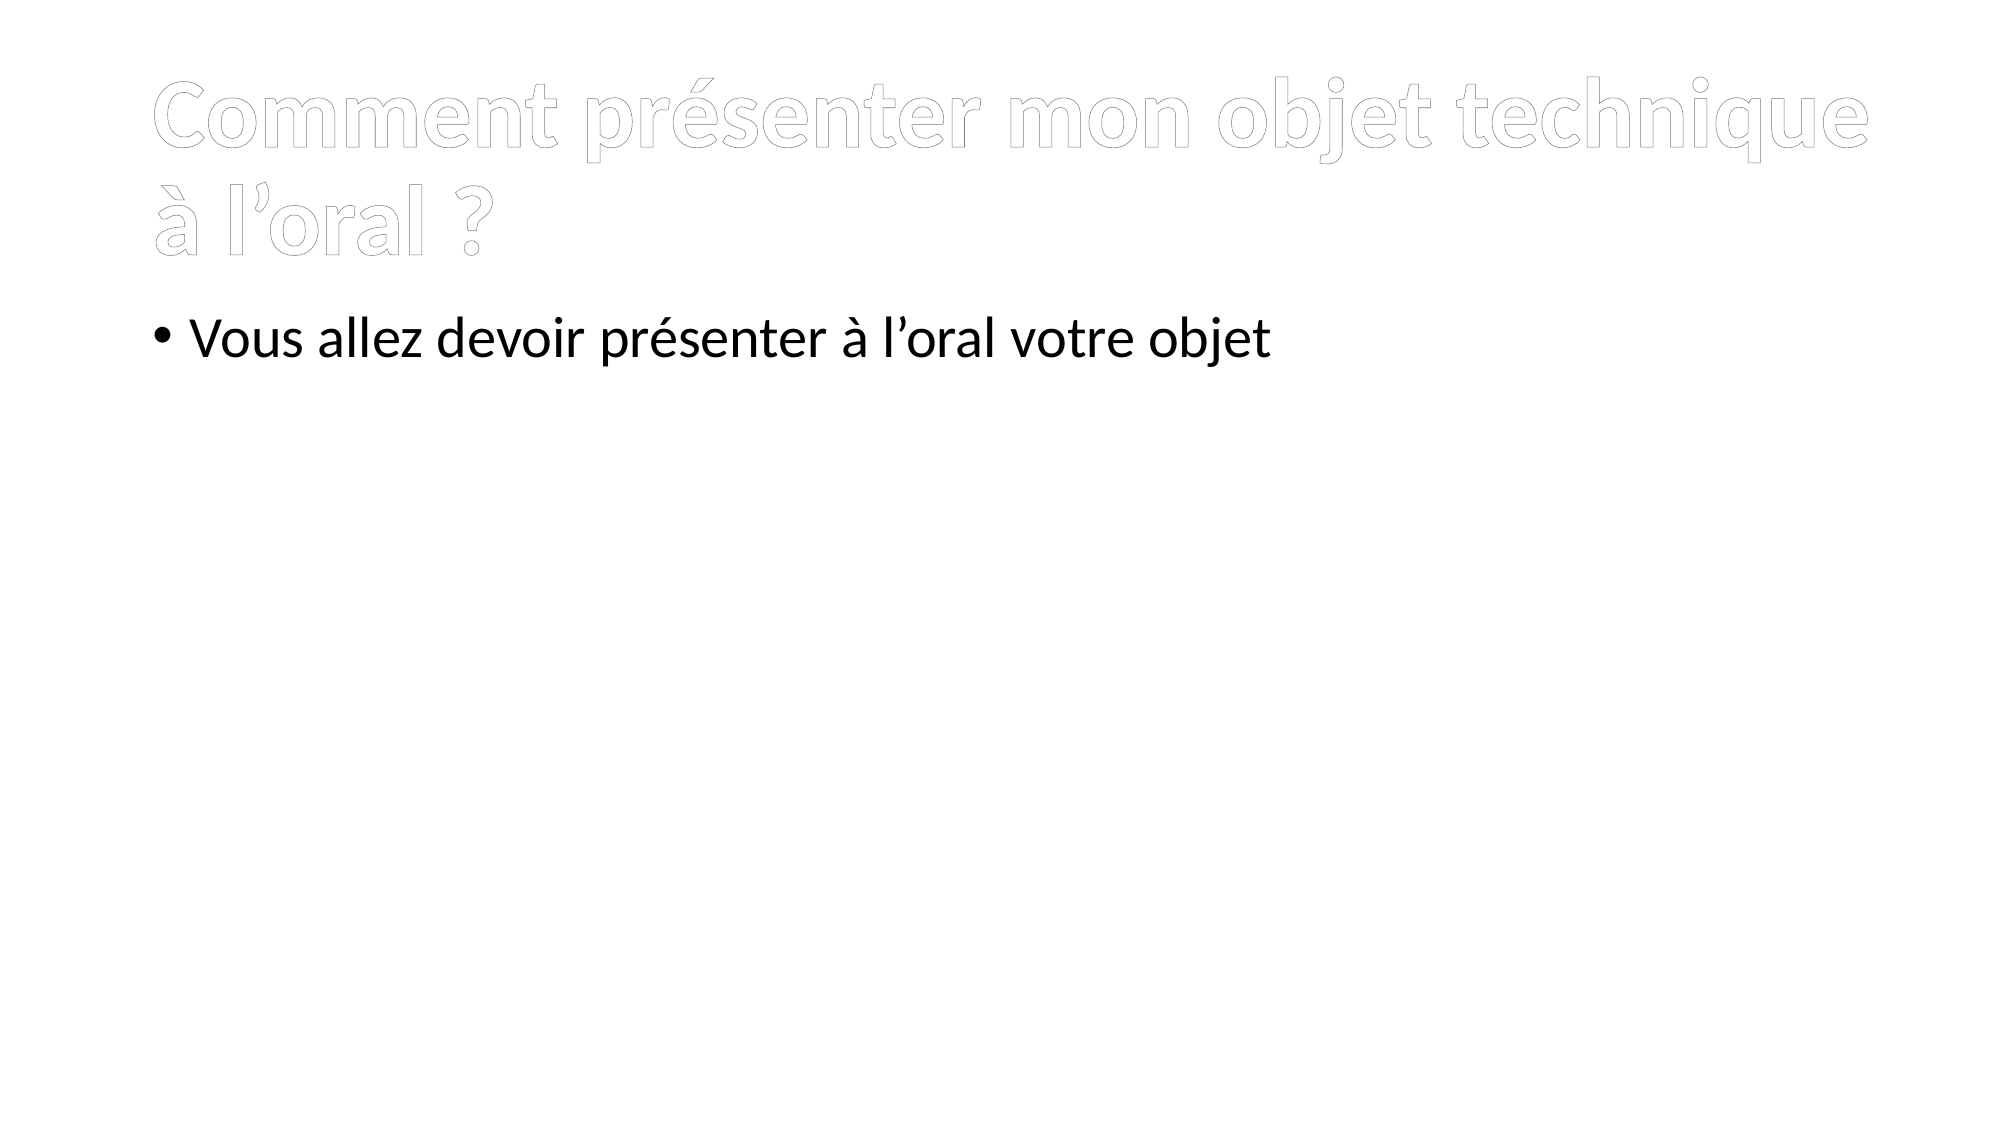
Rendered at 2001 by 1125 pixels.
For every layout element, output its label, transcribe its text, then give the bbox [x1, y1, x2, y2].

title Comment présenter mon objet technique à l’oral ? [137, 53, 1934, 284]
list Vous allez devoir présenter à l’oral votre objet [137, 299, 1863, 1014]
